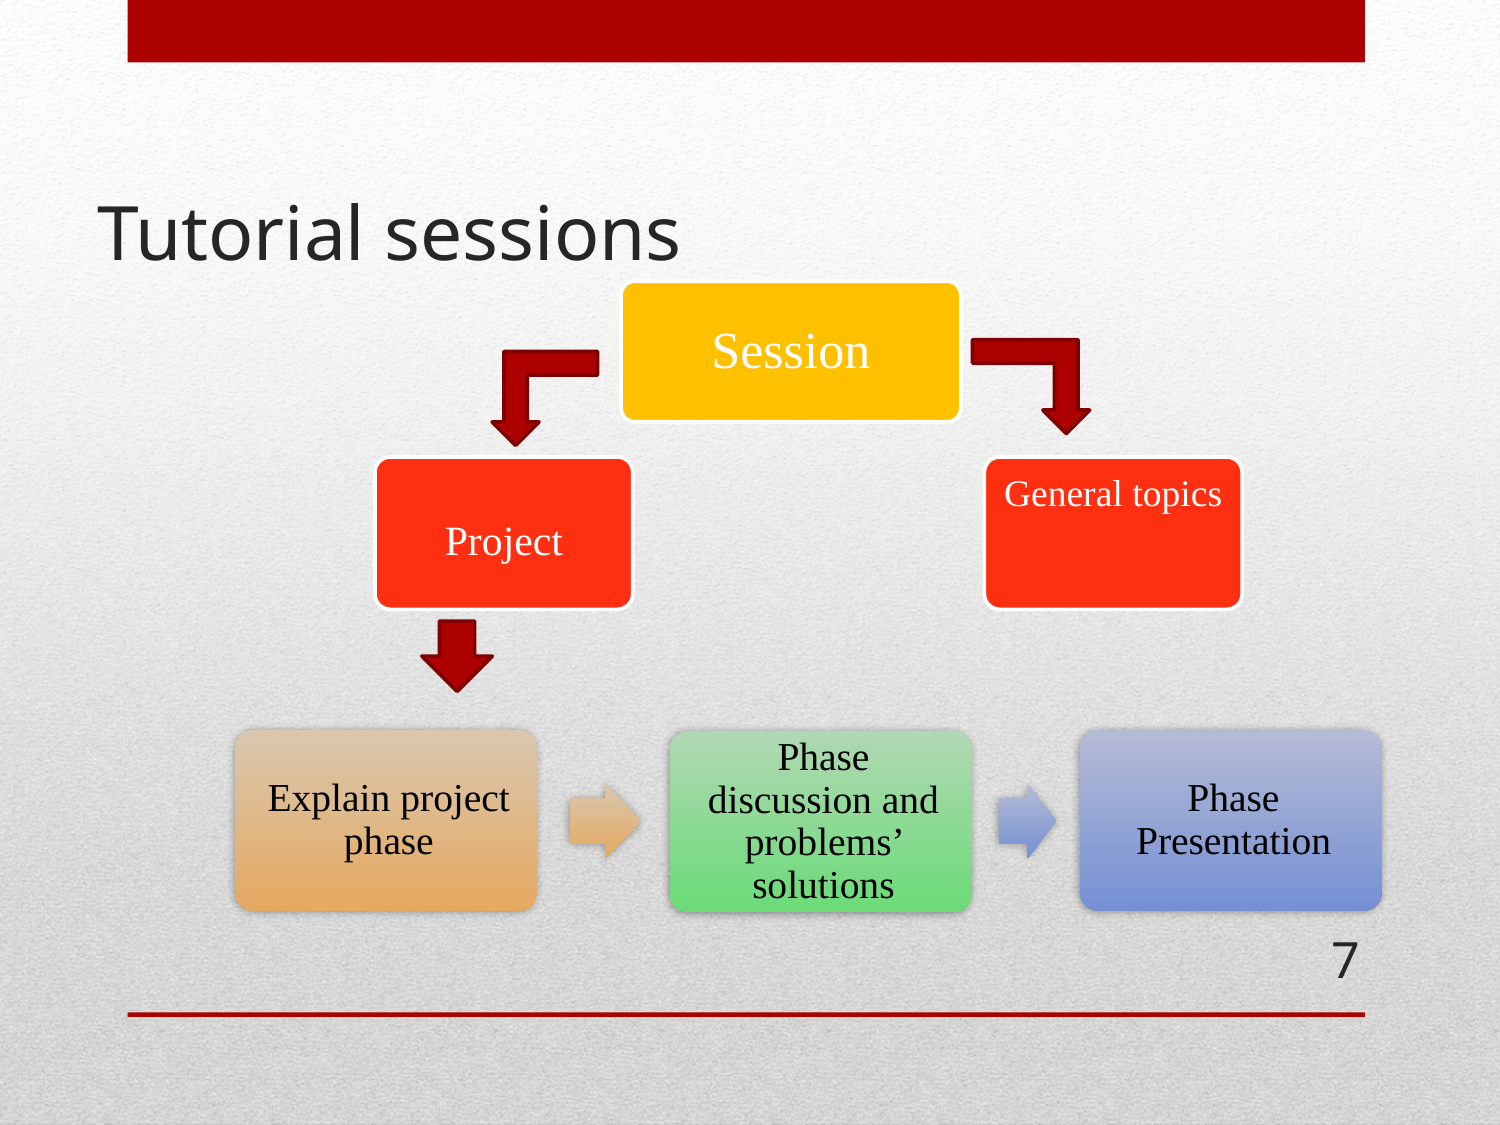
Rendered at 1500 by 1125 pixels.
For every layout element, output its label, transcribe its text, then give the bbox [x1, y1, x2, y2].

text_box [490, 349, 600, 447]
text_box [983, 456, 1243, 611]
text_box [420, 619, 494, 655]
text_box [970, 337, 1092, 435]
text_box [233, 655, 1384, 986]
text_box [620, 280, 962, 423]
title Tutorial sessions [82, 0, 1432, 283]
text_box Project [373, 455, 635, 612]
list [125, 112, 1363, 750]
